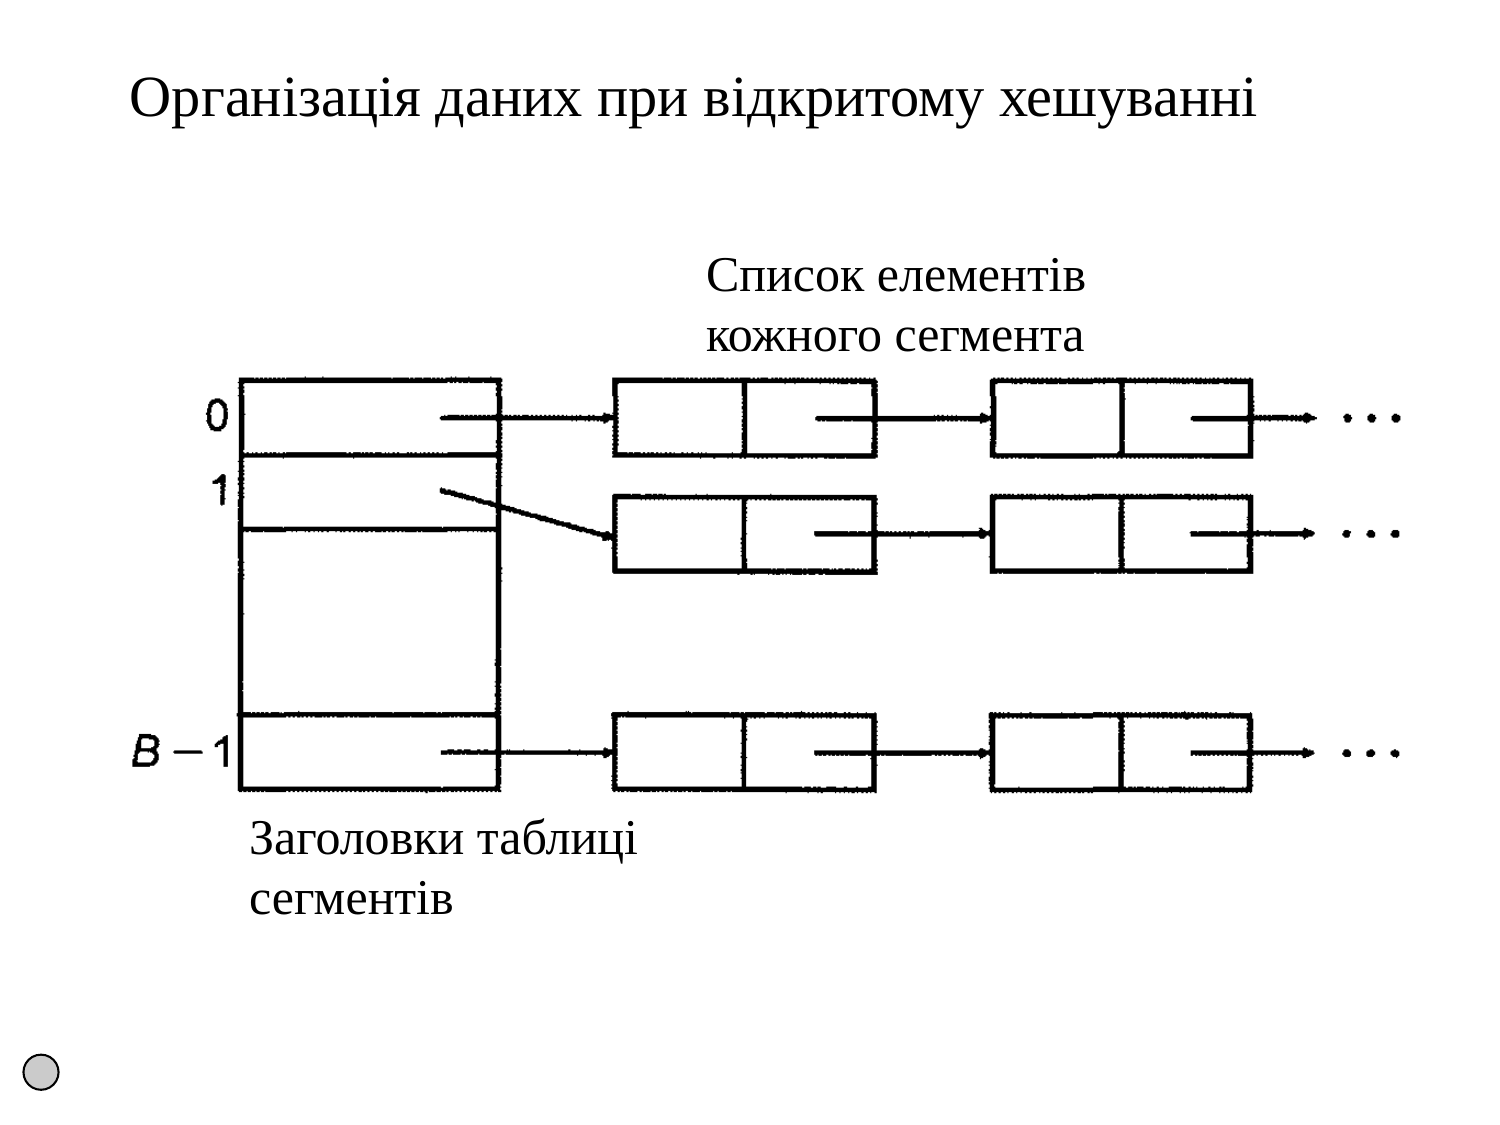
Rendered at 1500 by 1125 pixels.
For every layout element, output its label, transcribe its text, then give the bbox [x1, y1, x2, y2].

list Організація даних при відкритому хешуванні [0, 58, 1500, 153]
text_box [23, 1054, 59, 1090]
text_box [105, 234, 1429, 934]
